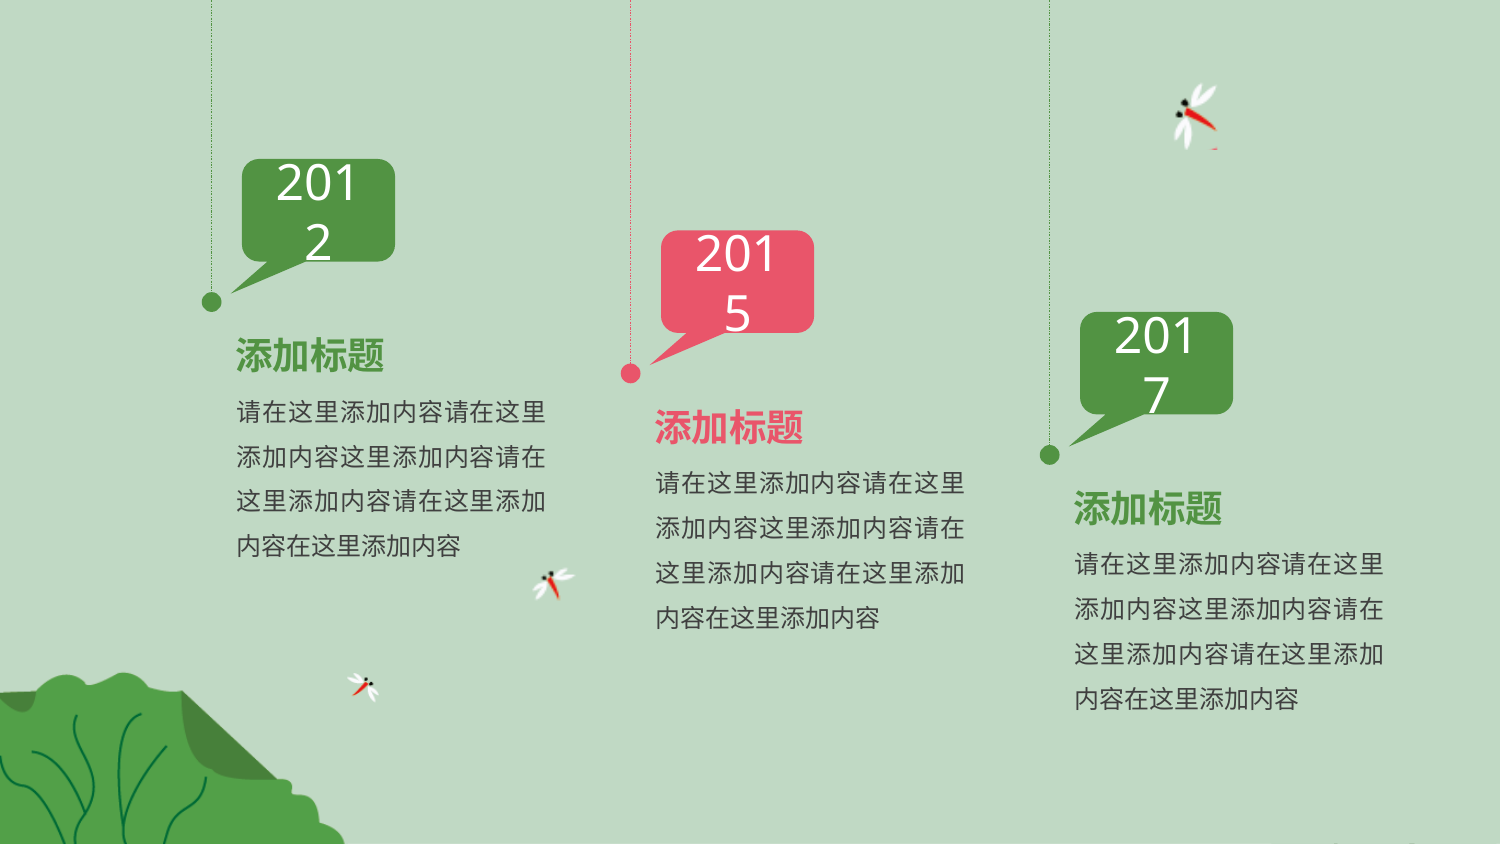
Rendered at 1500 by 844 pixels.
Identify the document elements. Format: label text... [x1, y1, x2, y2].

text_box 添加标题 [639, 383, 906, 447]
text_box [1038, 444, 1061, 466]
text_box 请在这里添加内容请在这里添加内容这里添加内容请在这里添加内容请在这里添加内容在这里添加内容 [221, 373, 562, 594]
picture [1153, 66, 1230, 150]
text_box 2012 [229, 157, 397, 295]
text_box 请在这里添加内容请在这里添加内容这里添加内容请在这里添加内容请在这里添加内容在这里添加内容 [1059, 526, 1400, 747]
text_box 请在这里添加内容请在这里添加内容这里添加内容请在这里添加内容请在这里添加内容在这里添加内容 [640, 445, 981, 665]
picture [0, 662, 400, 844]
text_box [200, 291, 223, 313]
text_box 2017 [1068, 310, 1235, 448]
text_box [619, 362, 642, 385]
text_box 2015 [649, 229, 816, 366]
text_box 添加标题 [1058, 464, 1325, 529]
picture [516, 553, 610, 633]
text_box 添加标题 [220, 311, 487, 376]
